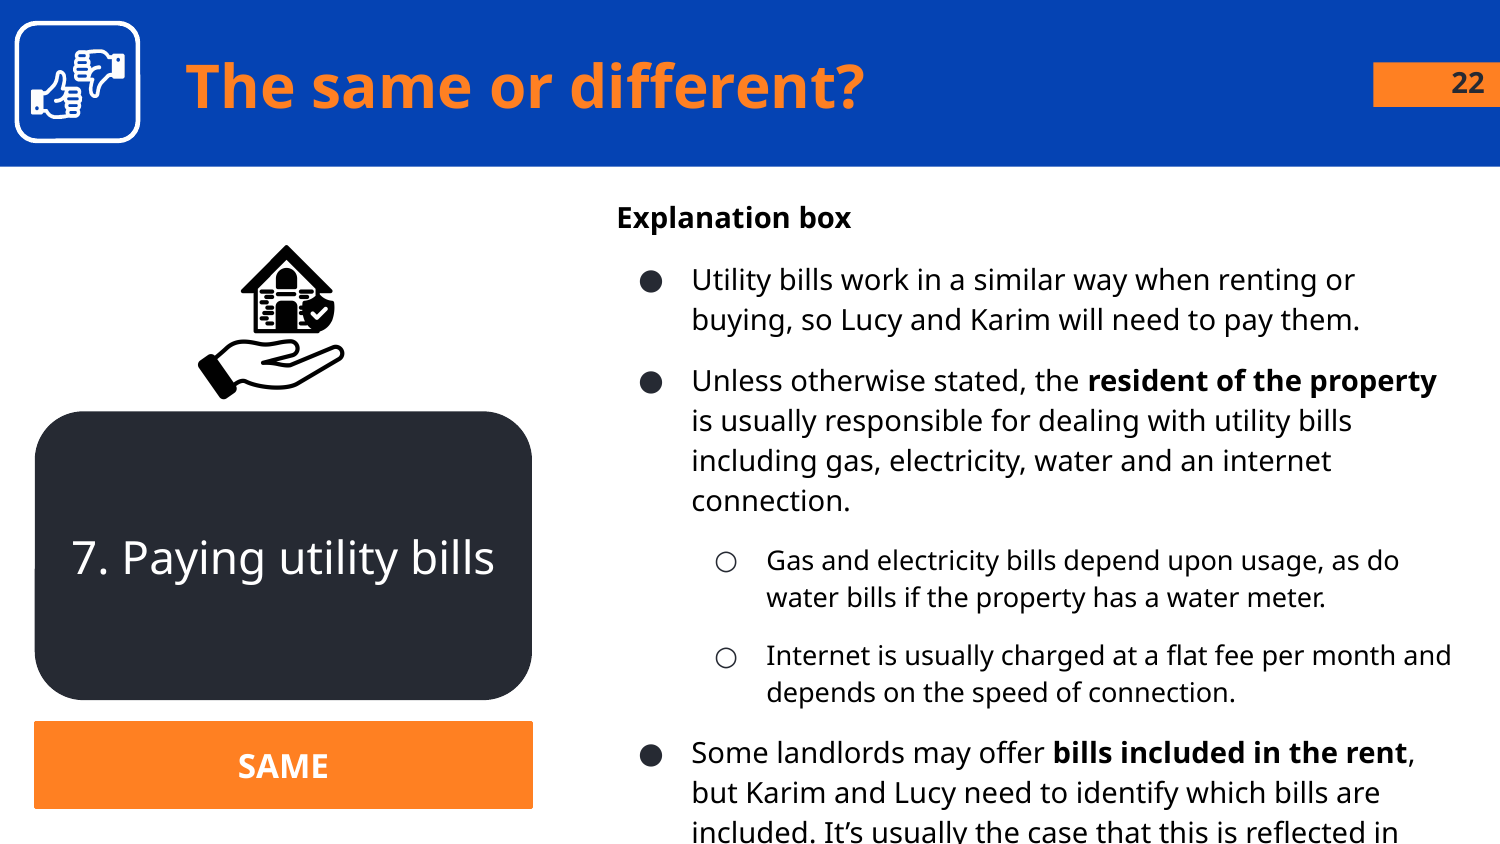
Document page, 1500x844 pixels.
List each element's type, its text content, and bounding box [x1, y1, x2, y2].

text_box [0, 0, 156, 170]
text_box 7. Paying utility bills [35, 412, 532, 700]
text_box SAME [35, 722, 532, 808]
text_box Explanation box Utility bills work in a similar way when renting or buying, so Lucy and Karim will need to pay them. Unless otherwise stated, the resident of the property is usually responsible for dealing with utility bills including gas, electricity, water and an internet connection. Gas and electricity bills depend upon usage, as do water bills if the property has a water meter. Internet is usually charged at a flat fee per month and depends on the speed of connection. Some landlords may offer bills included in the rent, but Karim and Lucy need to identify which bills are included. It’s usually the case that this is reflected in slightly higher rent. [601, 184, 1474, 844]
title The same or different? [170, 42, 1500, 127]
picture [145, 196, 396, 448]
